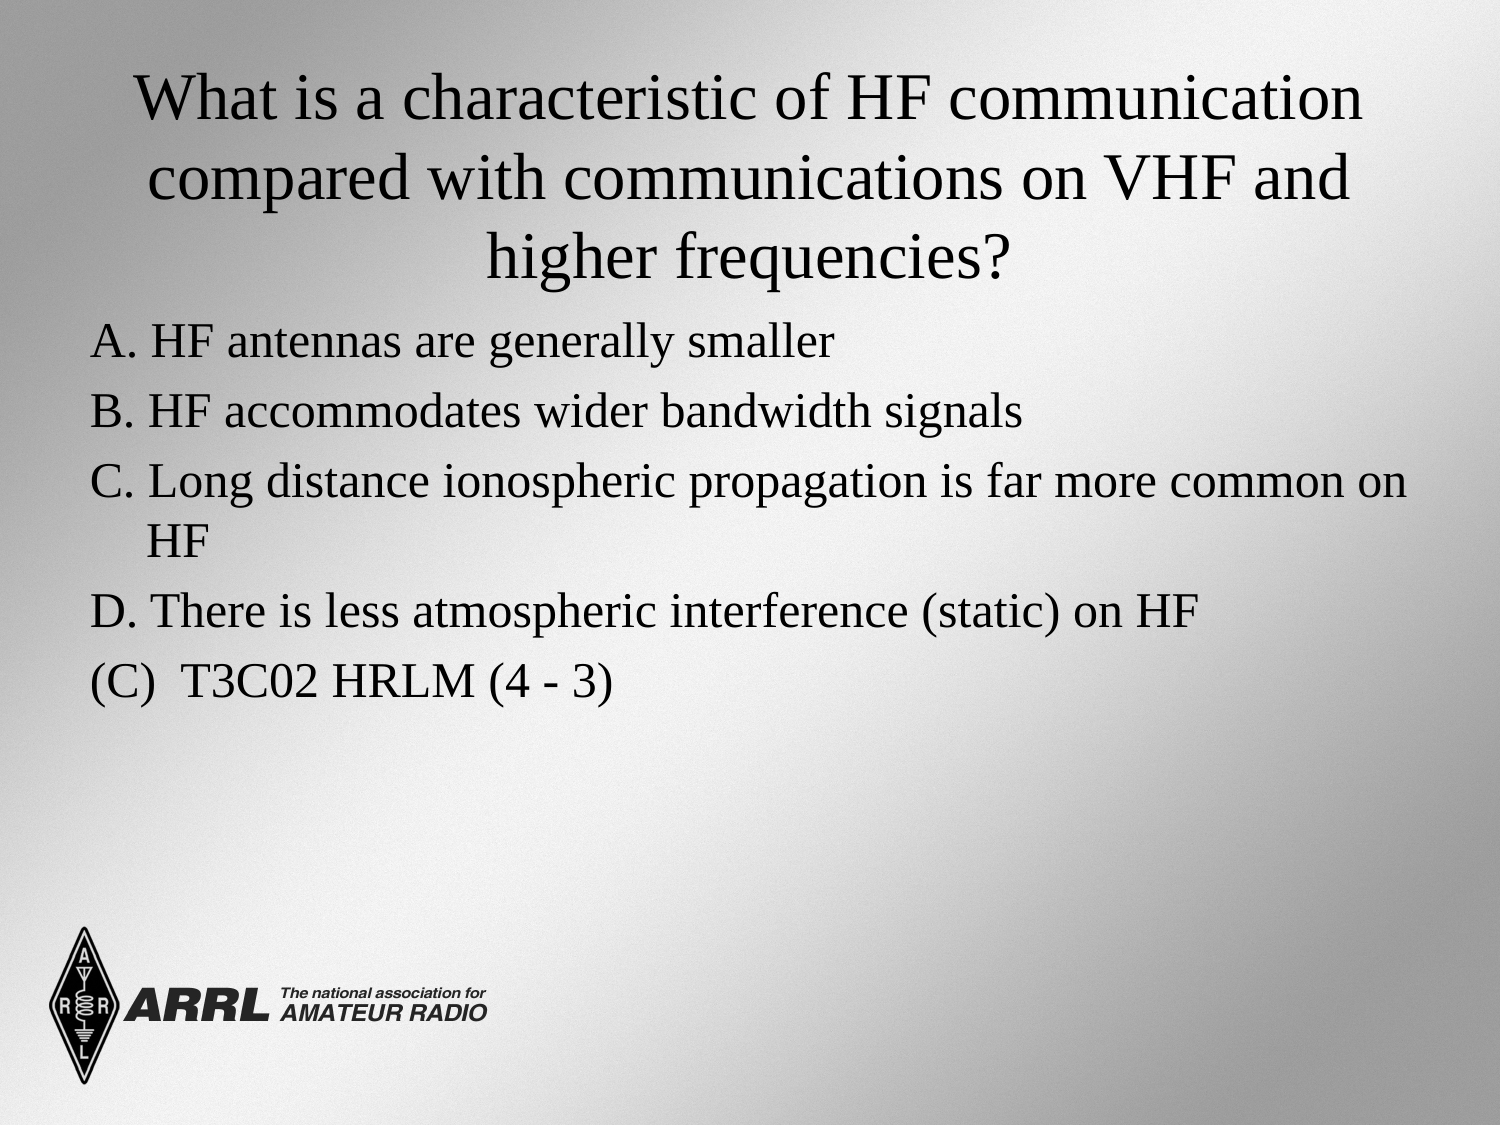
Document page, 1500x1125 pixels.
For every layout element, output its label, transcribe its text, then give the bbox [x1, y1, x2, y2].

list A. HF antennas are generally smaller B. HF accommodates wider bandwidth signals C. Long distance ionospheric propagation is far more common on HF D. There is less atmospheric interference (static) on HF (C) T3C02 HRLM (4 - 3) [75, 299, 1425, 1005]
title What is a characteristic of HF communication compared with communications on VHF and higher frequencies? [75, 45, 1425, 233]
picture [0, 0, 1500, 1125]
